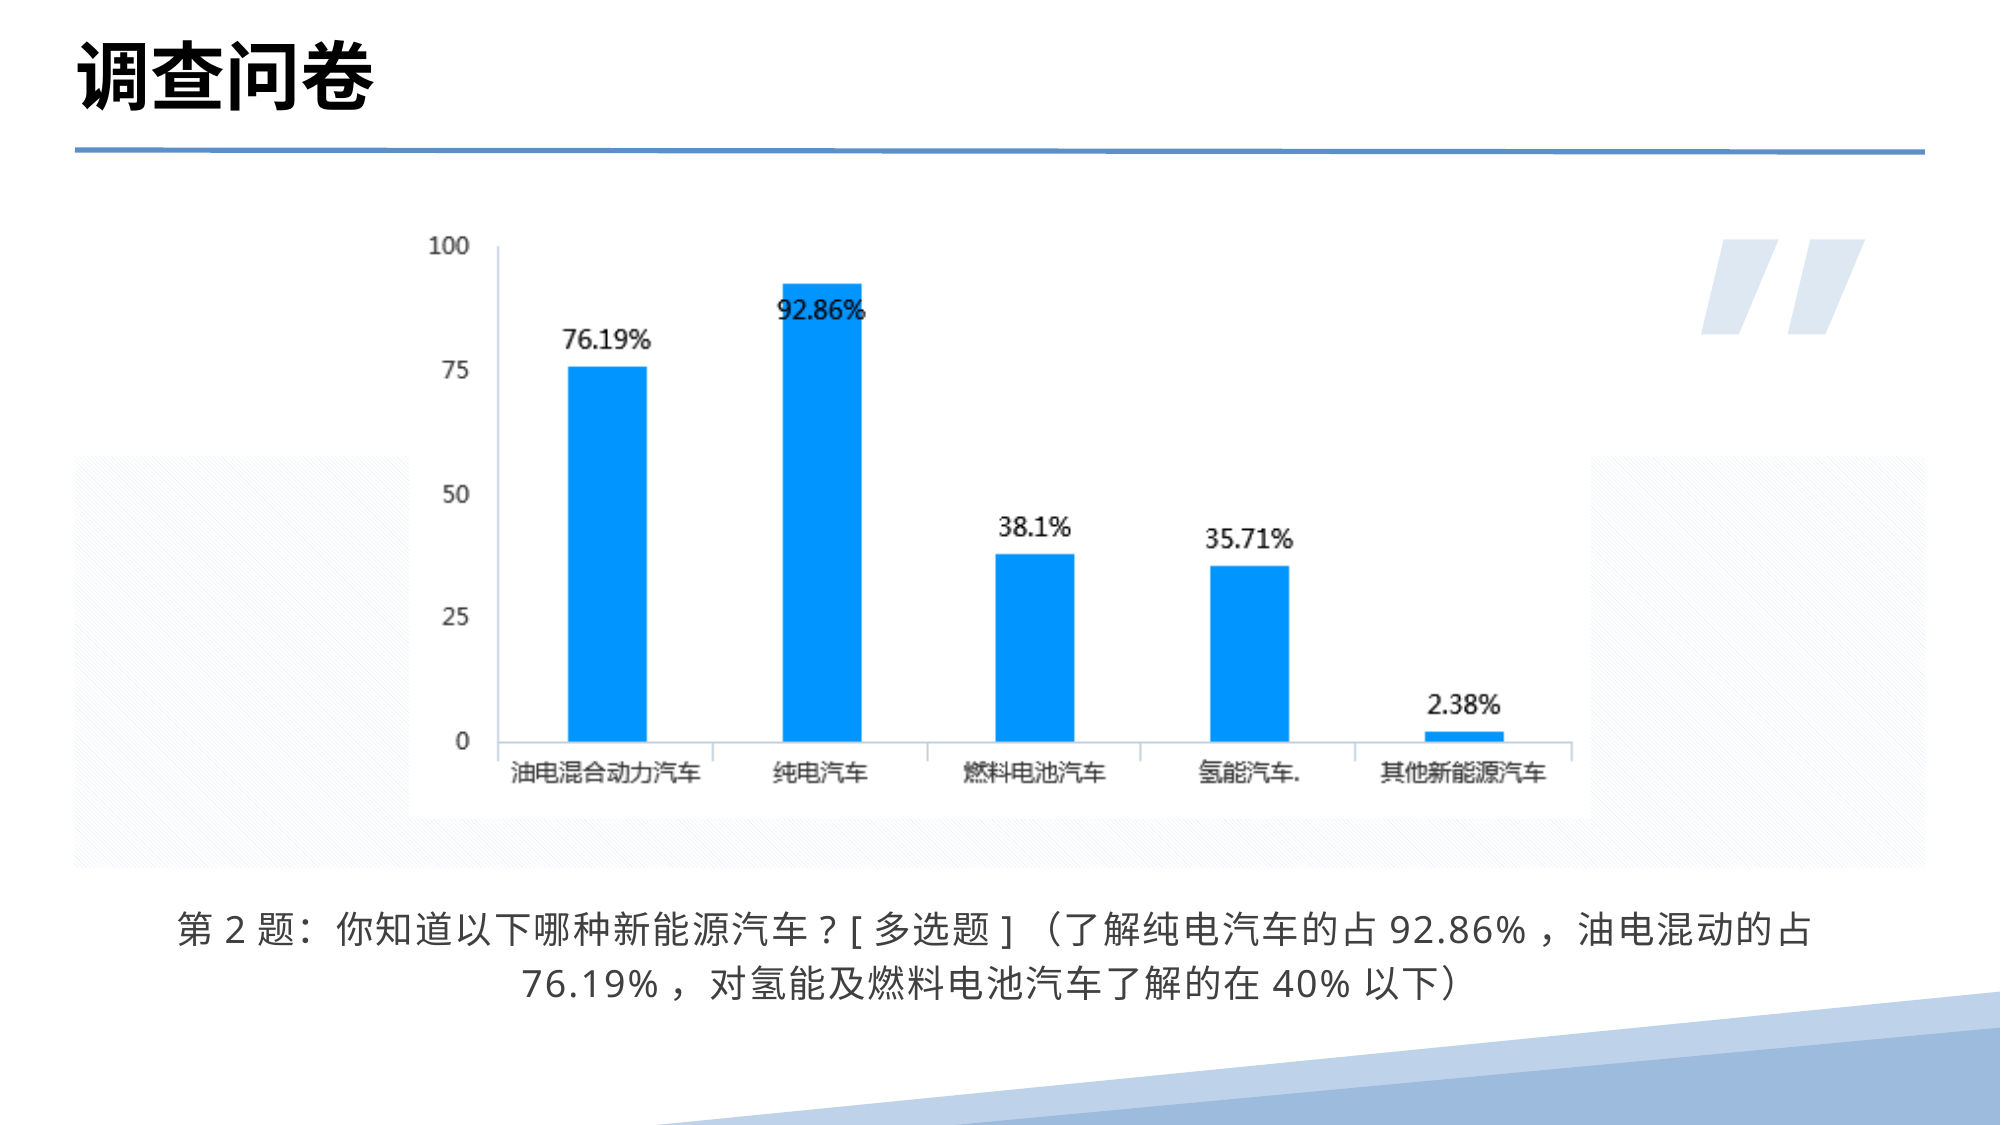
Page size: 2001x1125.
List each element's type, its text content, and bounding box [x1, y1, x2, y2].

text_box 调查问卷 [75, 24, 1925, 125]
picture [408, 227, 1591, 819]
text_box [656, 991, 2000, 1125]
text_box [1699, 238, 1781, 336]
text_box 第2题：你知道以下哪种新能源汽车? [多选题]（了解纯电汽车的占92.86%，油电混动的占76.19%，对氢能及燃料电池汽车了解的在40%以下） [75, 893, 1925, 1048]
text_box [1786, 238, 1867, 336]
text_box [74, 149, 1925, 153]
text_box [74, 456, 1926, 869]
